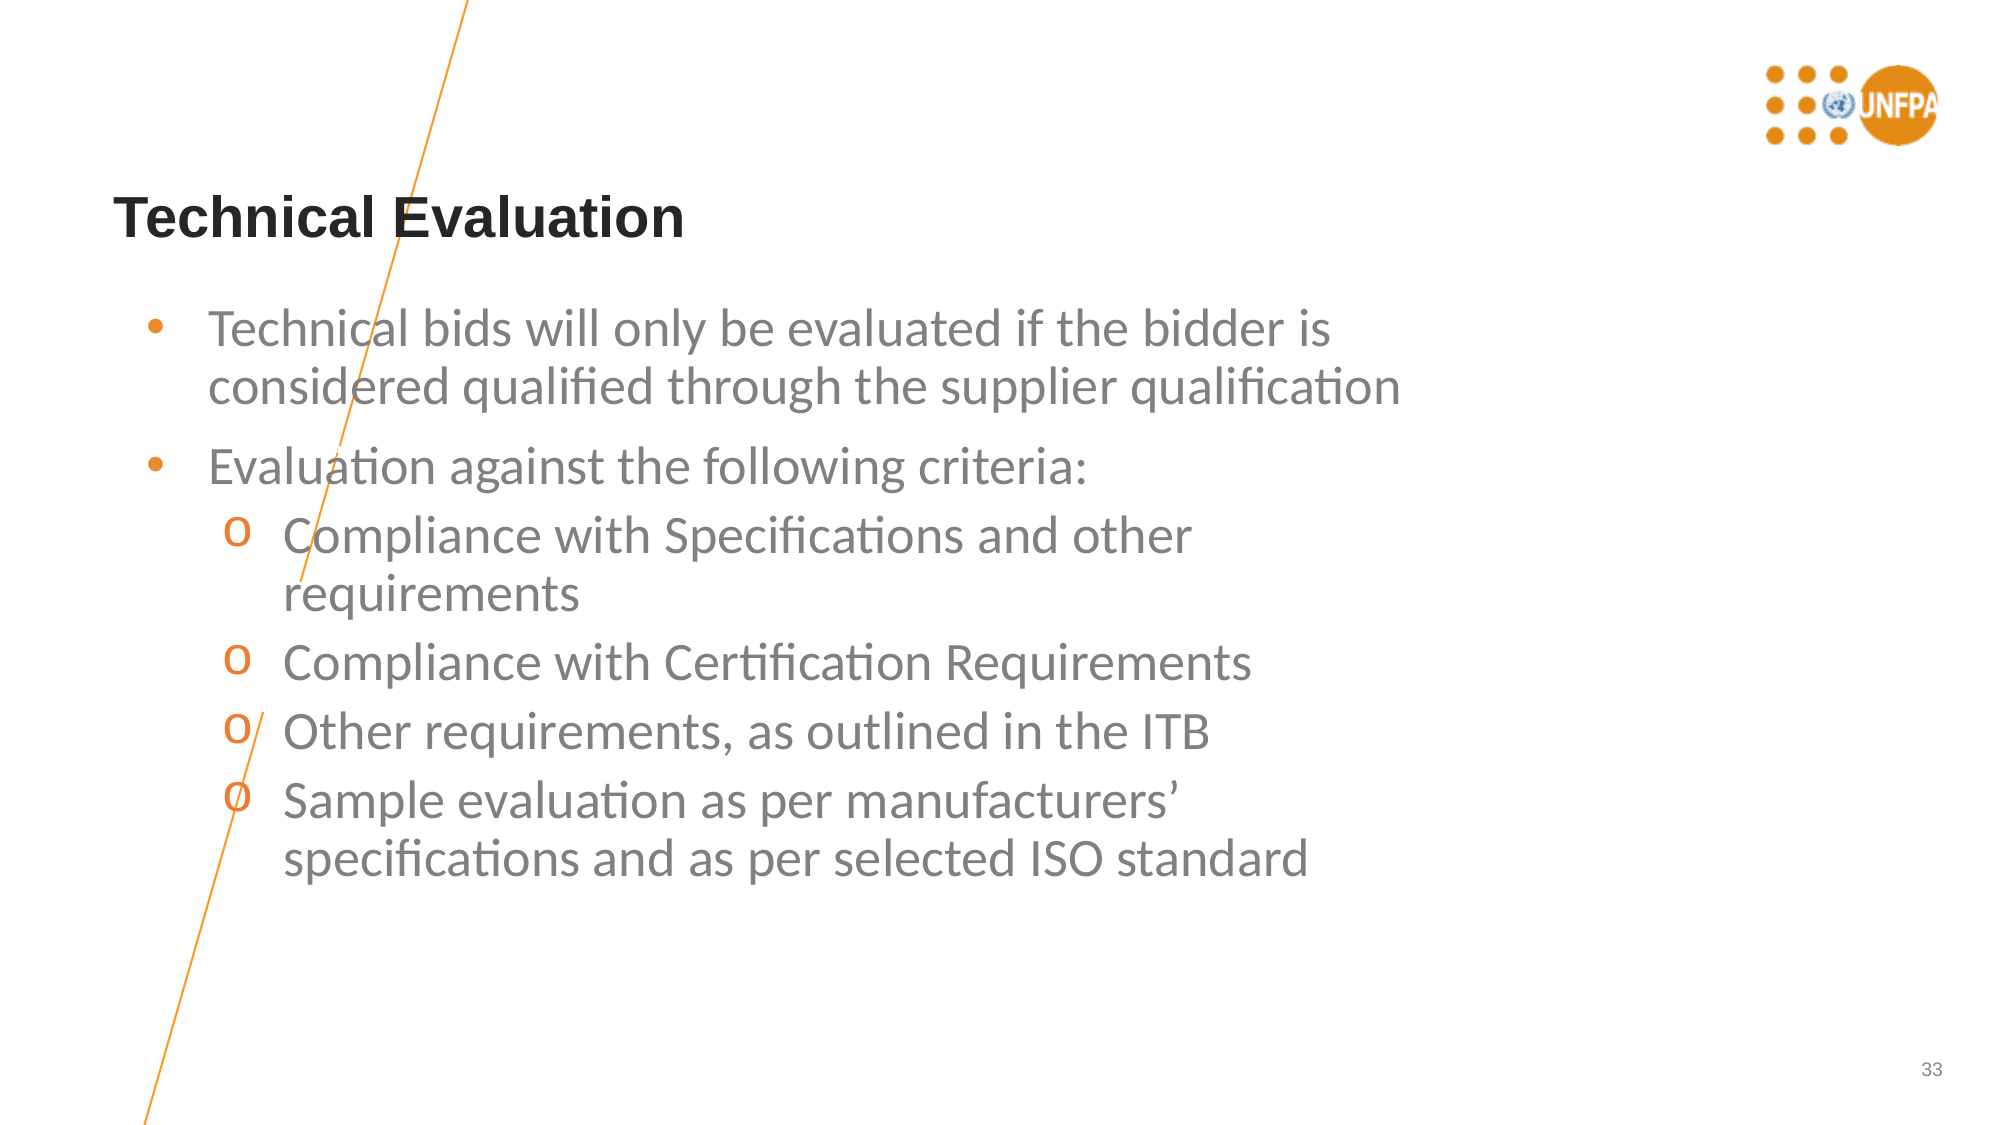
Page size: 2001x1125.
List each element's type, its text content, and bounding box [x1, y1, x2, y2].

picture [1766, 65, 1939, 146]
slide_number 33 [1887, 1051, 1958, 1086]
list Technical bids will only be evaluated if the bidder is considered qualified through the supplier qualification Evaluation against the following criteria: Compliance with Specifications and other requirements Compliance with Certification Requirements Other requirements, as outlined in the ITB Sample evaluation as per manufacturers’ specifications and as per selected ISO standard [118, 292, 1499, 1033]
title Technical Evaluation [98, 81, 1647, 373]
